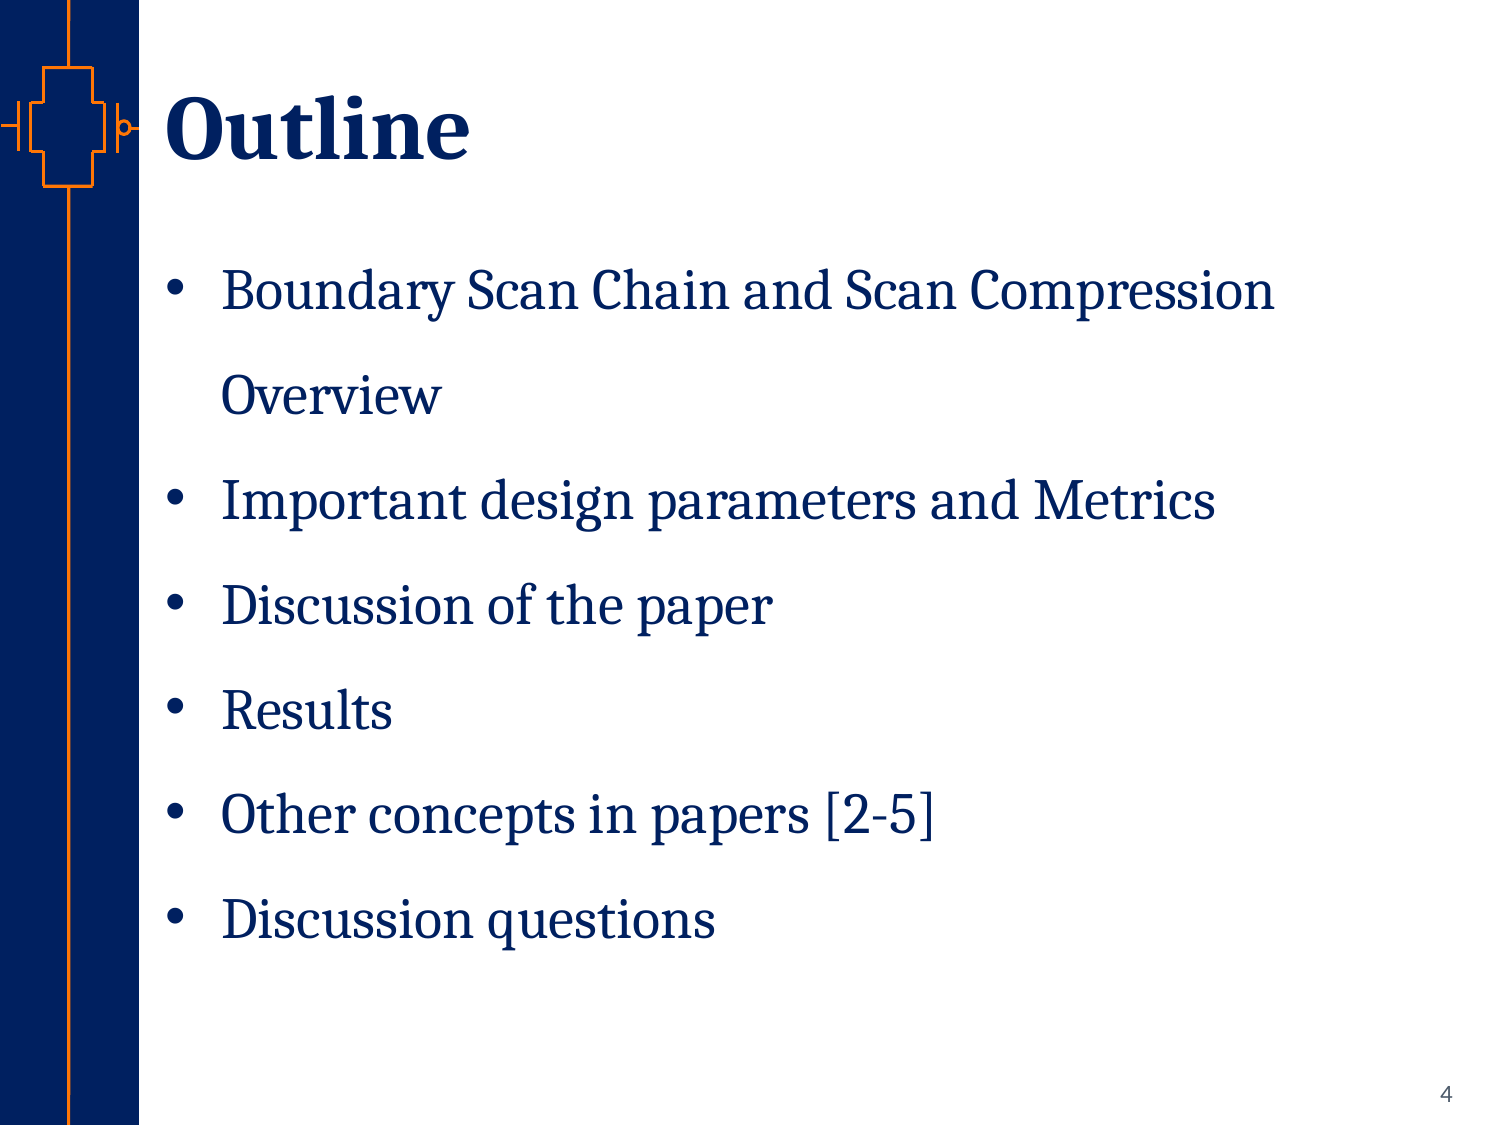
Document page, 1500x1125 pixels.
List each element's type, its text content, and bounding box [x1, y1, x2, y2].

slide_number 4 [1425, 1063, 1488, 1123]
list Boundary Scan Chain and Scan Compression Overview Important design parameters and Metrics Discussion of the paper Results Other concepts in papers [2-5] Discussion questions [150, 209, 1488, 1063]
title Outline [150, 28, 1338, 186]
